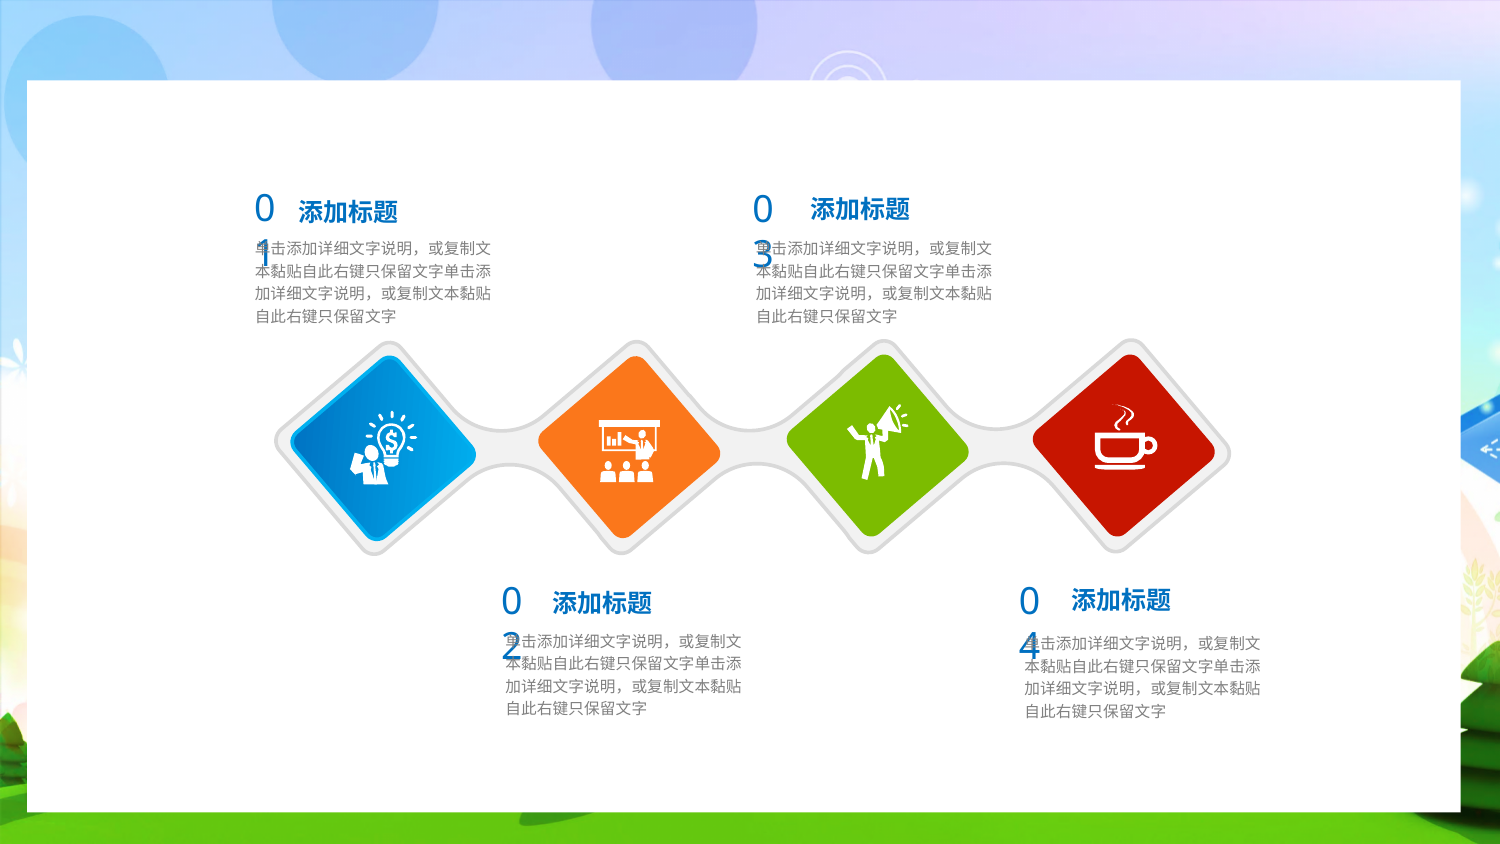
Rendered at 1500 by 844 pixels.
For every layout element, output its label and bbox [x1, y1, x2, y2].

text_box [314, 128, 1193, 766]
picture [0, 0, 1500, 844]
text_box [1198, 569, 1287, 730]
text_box [239, 176, 309, 335]
